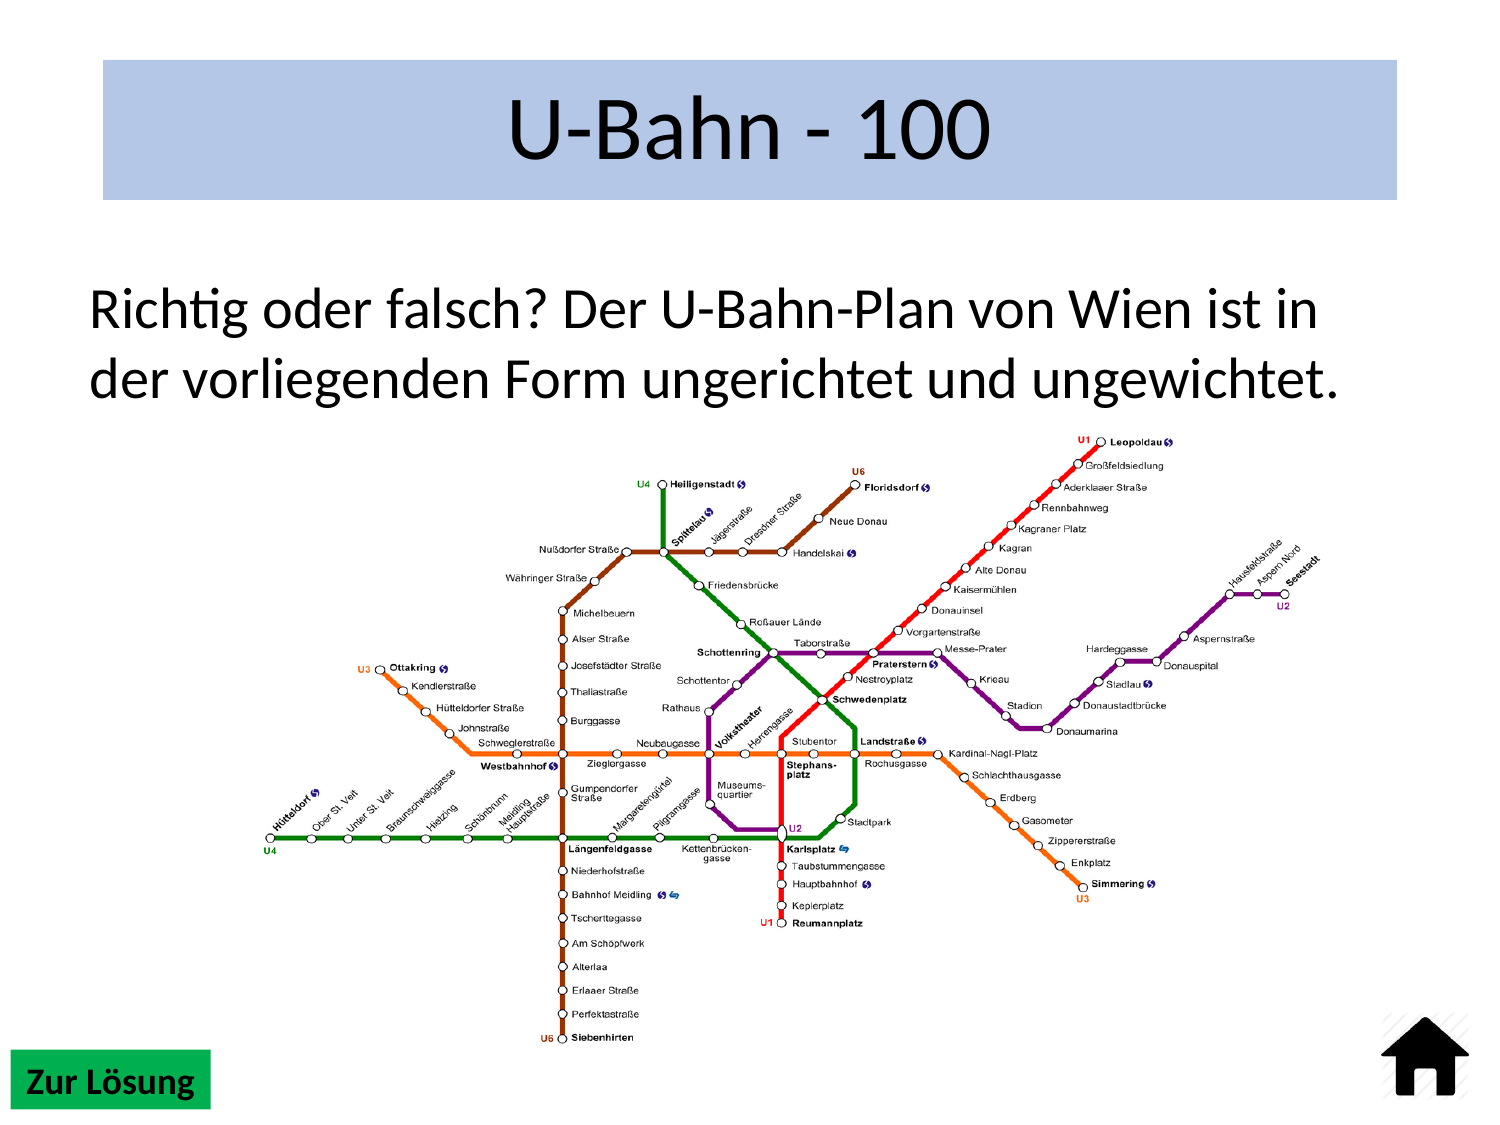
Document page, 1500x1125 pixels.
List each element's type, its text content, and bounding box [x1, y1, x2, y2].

text_box Richtig oder falsch? Der U-Bahn-Plan von Wien ist in der vorliegenden Form ungerichtet und ungewichtet. [74, 262, 1425, 1050]
title U-Bahn - 100 [103, 59, 1397, 200]
text_box Zur Lösung [10, 1049, 211, 1110]
picture [262, 430, 1322, 1050]
picture [1381, 1012, 1469, 1100]
